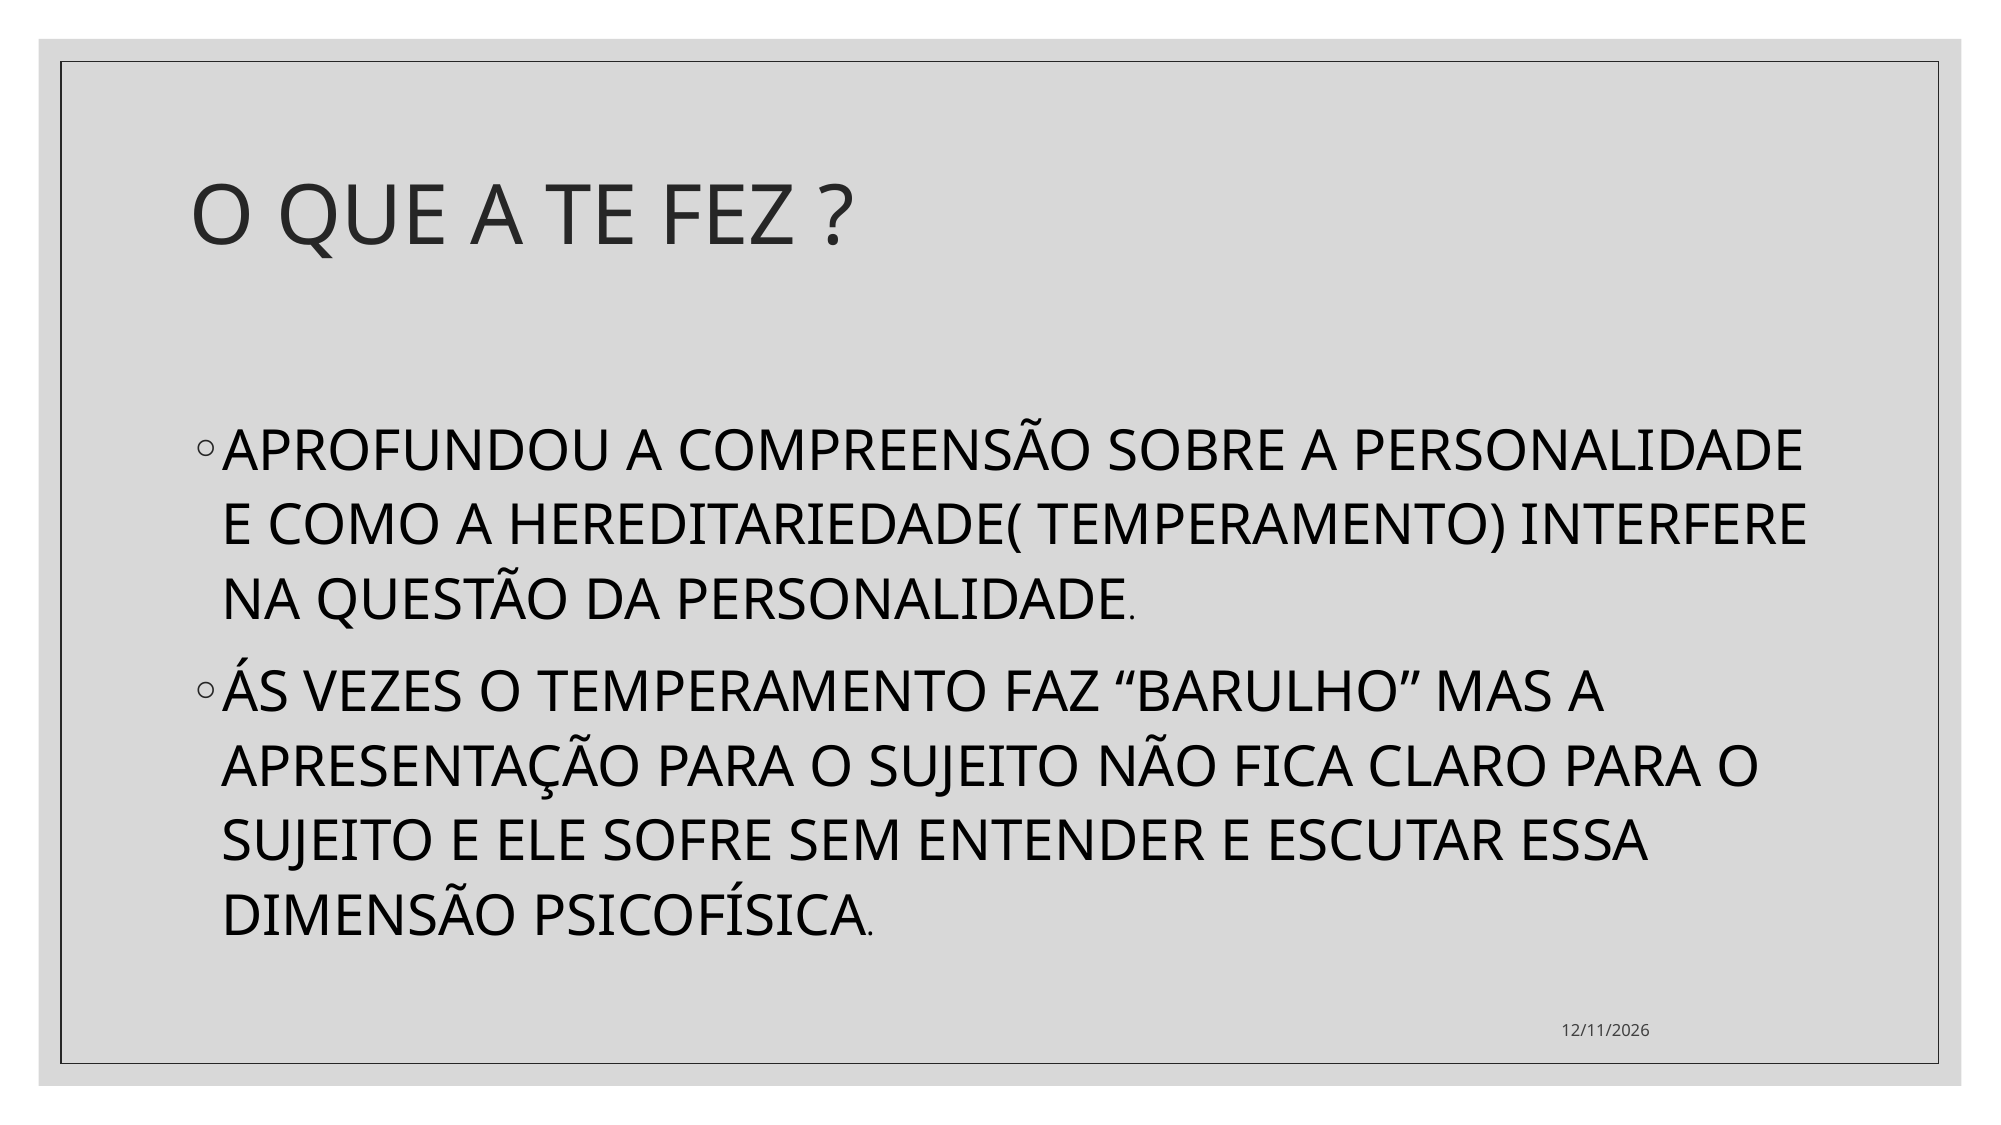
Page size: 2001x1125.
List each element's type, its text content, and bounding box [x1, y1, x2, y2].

title O QUE A TE FEZ ? [174, 105, 1825, 331]
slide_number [1190, 990, 1665, 1050]
list APROFUNDOU A COMPREENSÃO SOBRE A PERSONALIDADE E COMO A HEREDITARIEDADE( TEMPERAMENTO) INTERFERE NA QUESTÃO DA PERSONALIDADE. ÁS VEZES O TEMPERAMENTO FAZ “BARULHO” MAS A APRESENTAÇÃO PARA O SUJEITO NÃO FICA CLARO PARA O SUJEITO E ELE SOFRE SEM ENTENDER E ESCUTAR ESSA DIMENSÃO PSICOFÍSICA. [174, 345, 1825, 977]
